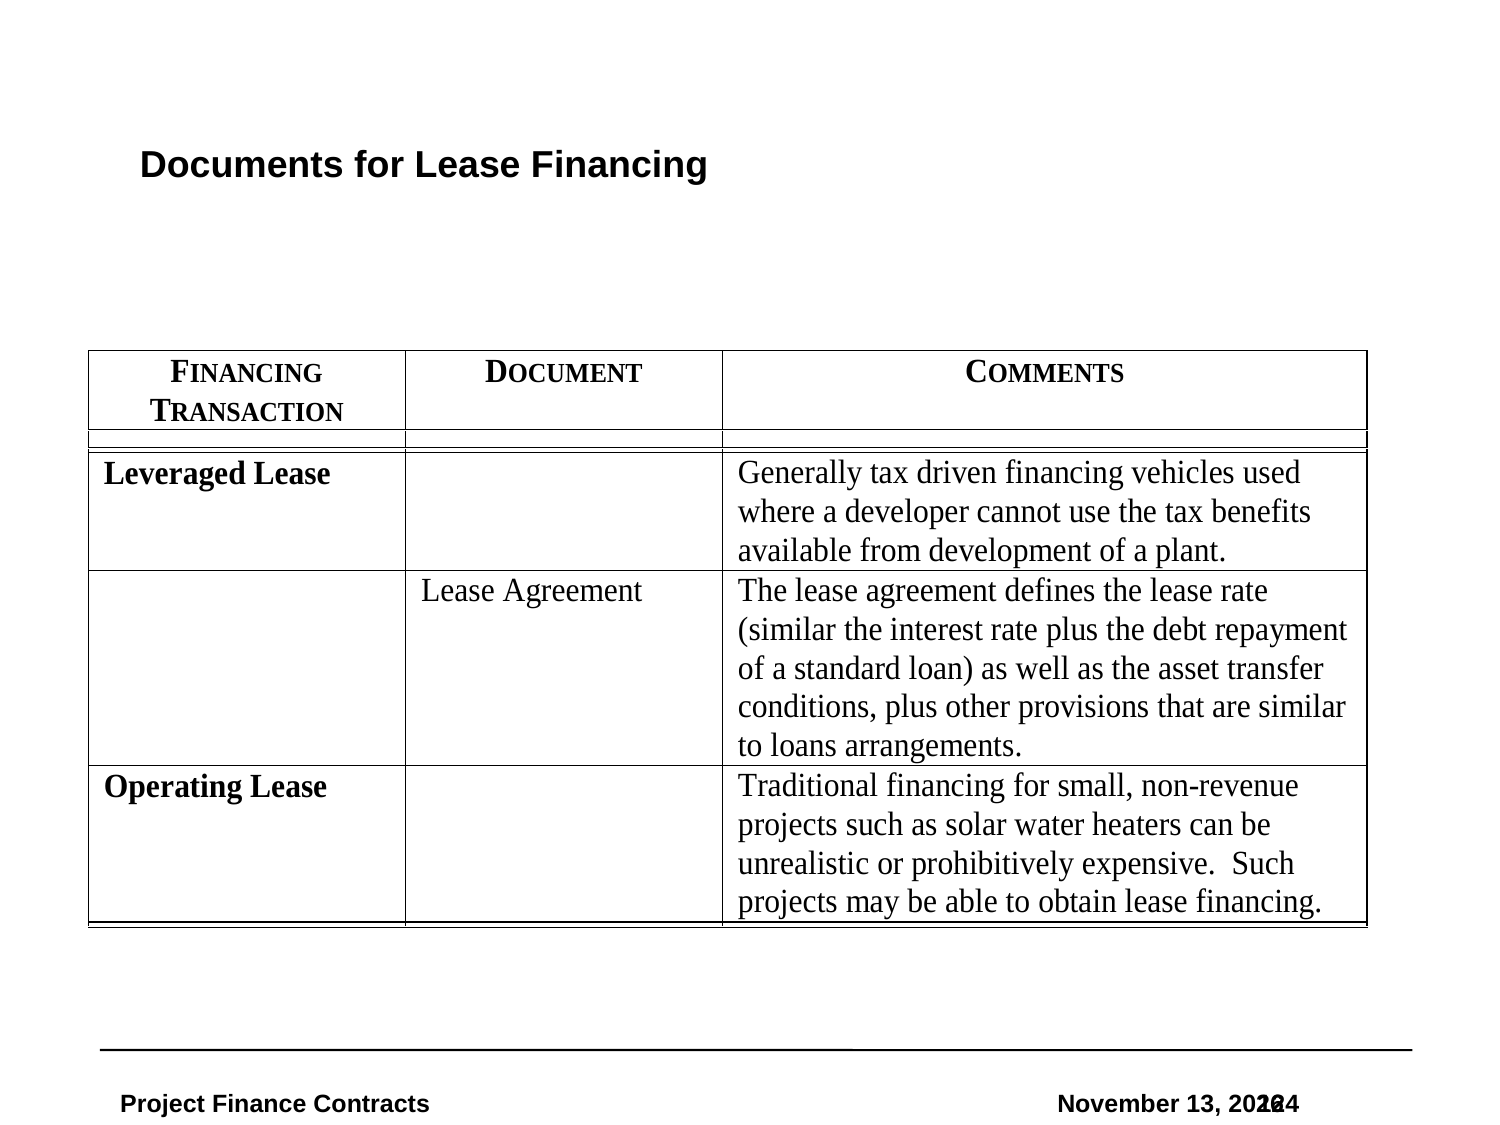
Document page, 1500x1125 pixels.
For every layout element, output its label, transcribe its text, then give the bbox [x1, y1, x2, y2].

title Documents for Lease Financing [124, 99, 1288, 226]
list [87, 349, 1463, 963]
